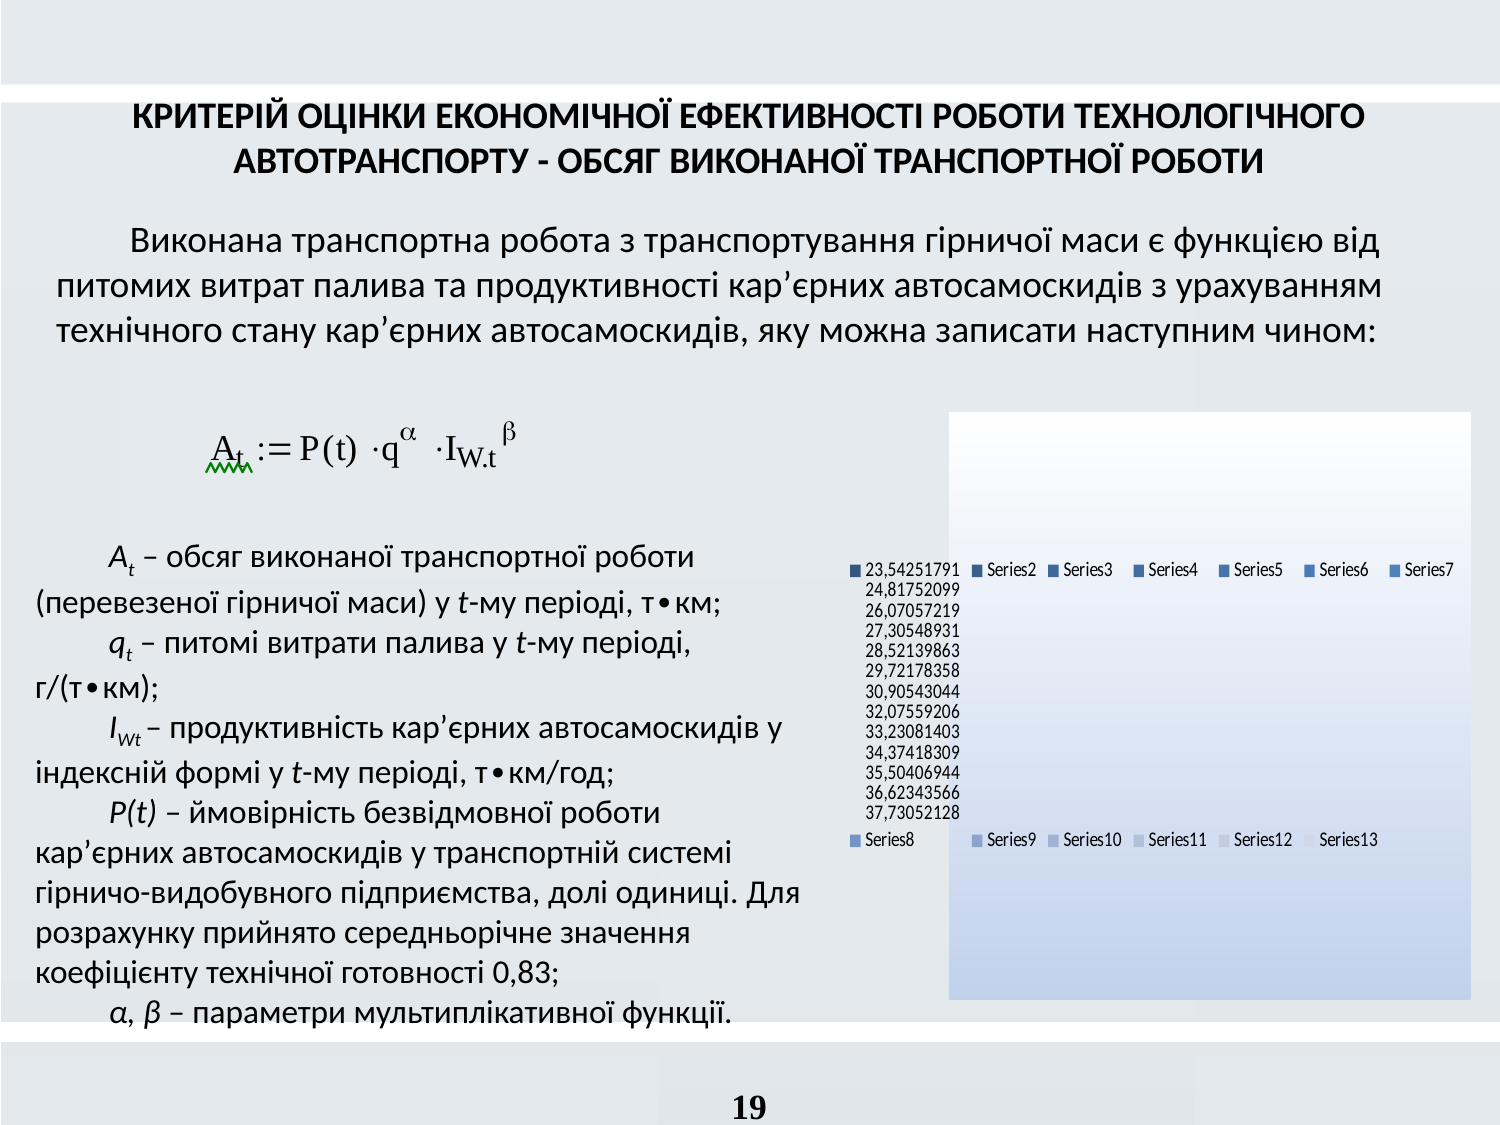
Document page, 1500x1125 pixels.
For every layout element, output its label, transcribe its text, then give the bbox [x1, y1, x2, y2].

text_box КРИТЕРІЙ ОЦІНКИ ЕКОНОМІЧНОЇ ЕФЕКТИВНОСТІ РОБОТИ ТЕХНОЛОГІЧНОГО АВТОТРАНСПОРТУ - ОБСЯГ ВИКОНАНОЇ ТРАНСПОРТНОЇ РОБОТИ [0, 84, 1500, 189]
picture [0, 0, 1500, 84]
text_box 19 [0, 1076, 1500, 1125]
chart [844, 411, 1471, 1000]
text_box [194, 396, 550, 491]
text_box Виконана транспортна робота з транспортування гірничої маси є функцією від питомих витрат палива та продуктивності кар’єрних автосамоскидів з урахуванням технічного стану кар’єрних автосамоскидів, яку можна записати наступним чином: [41, 208, 1471, 358]
picture [0, 189, 1500, 1076]
text_box Аt – обсяг виконаної транспортної роботи (перевезеної гірничої маси) у t-му періоді, т∙км; qt – питомі витрати палива у t-му періоді, г/(т∙км); ІWt – продуктивність кар’єрних автосамоскидів у індексній формі у t-му періоді, т∙км/год; P(t) – ймовірність безвідмовної роботи кар’єрних автосамоскидів у транспортній системі гірничо-видобувного підприємства, долі одиниці. Для розрахунку прийнято середньорічне значення коефіцієнту технічної готовності 0,83; α, β – параметри мультиплікативної функції. [20, 527, 821, 1038]
